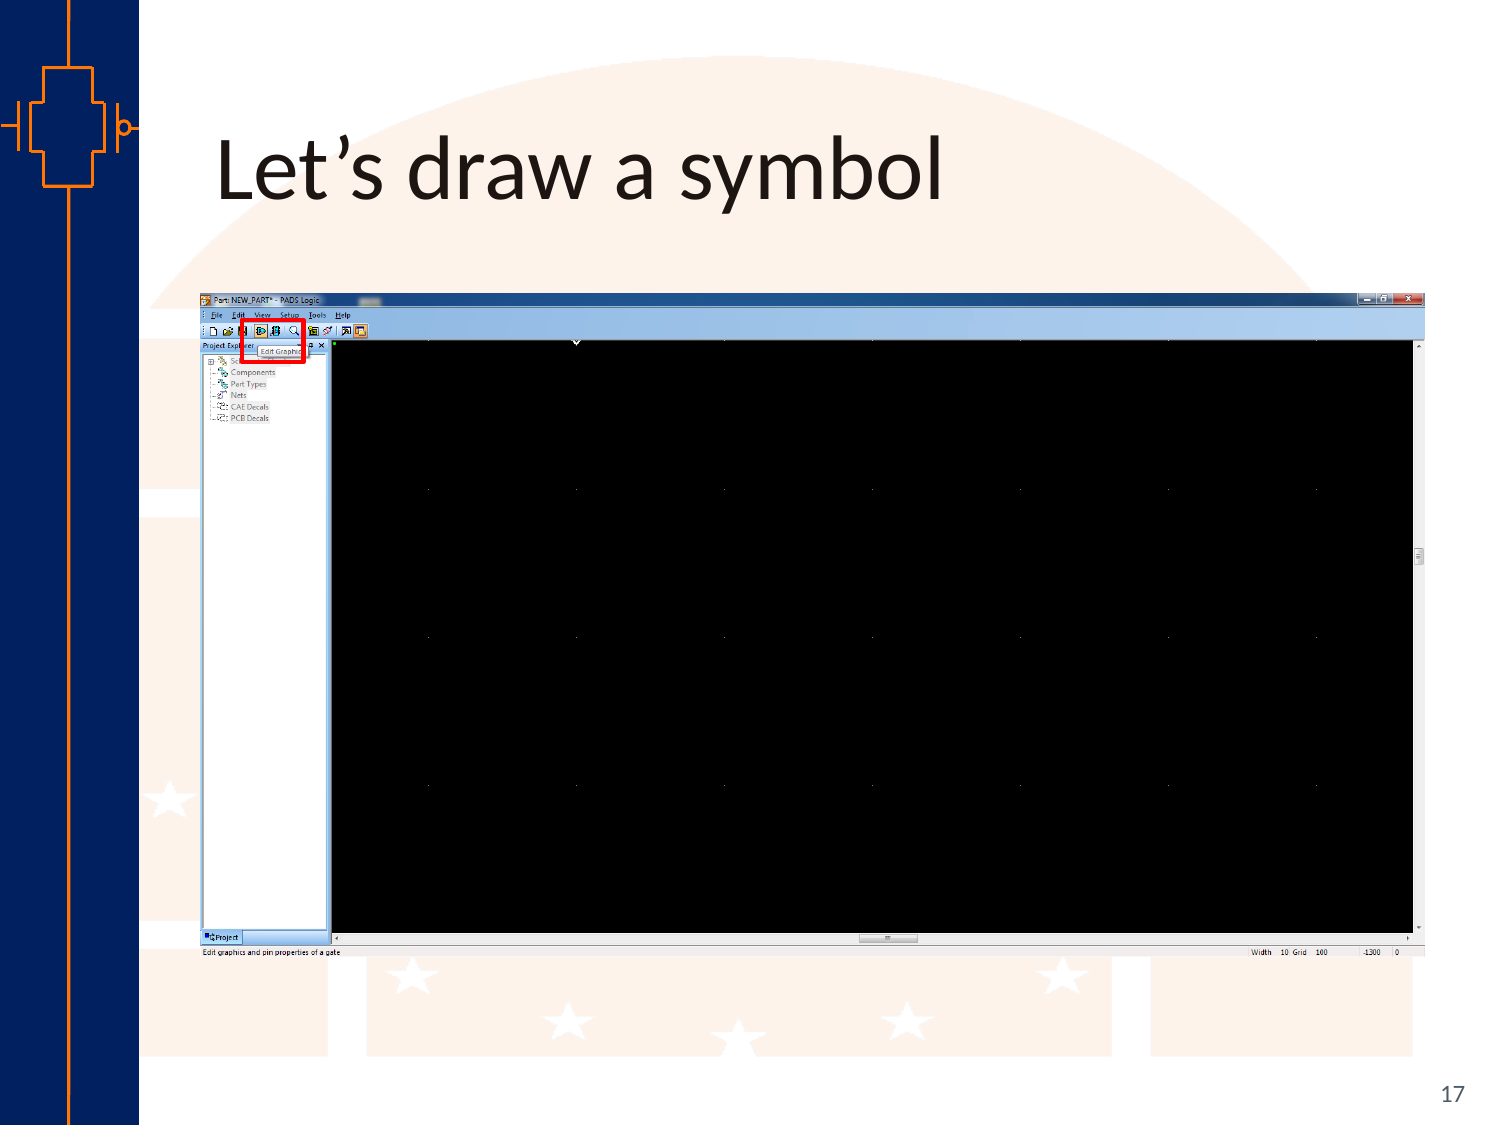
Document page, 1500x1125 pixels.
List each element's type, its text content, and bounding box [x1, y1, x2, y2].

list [199, 292, 1426, 957]
title Let’s draw a symbol [200, 37, 1388, 225]
slide_number 17 [1425, 1062, 1488, 1123]
